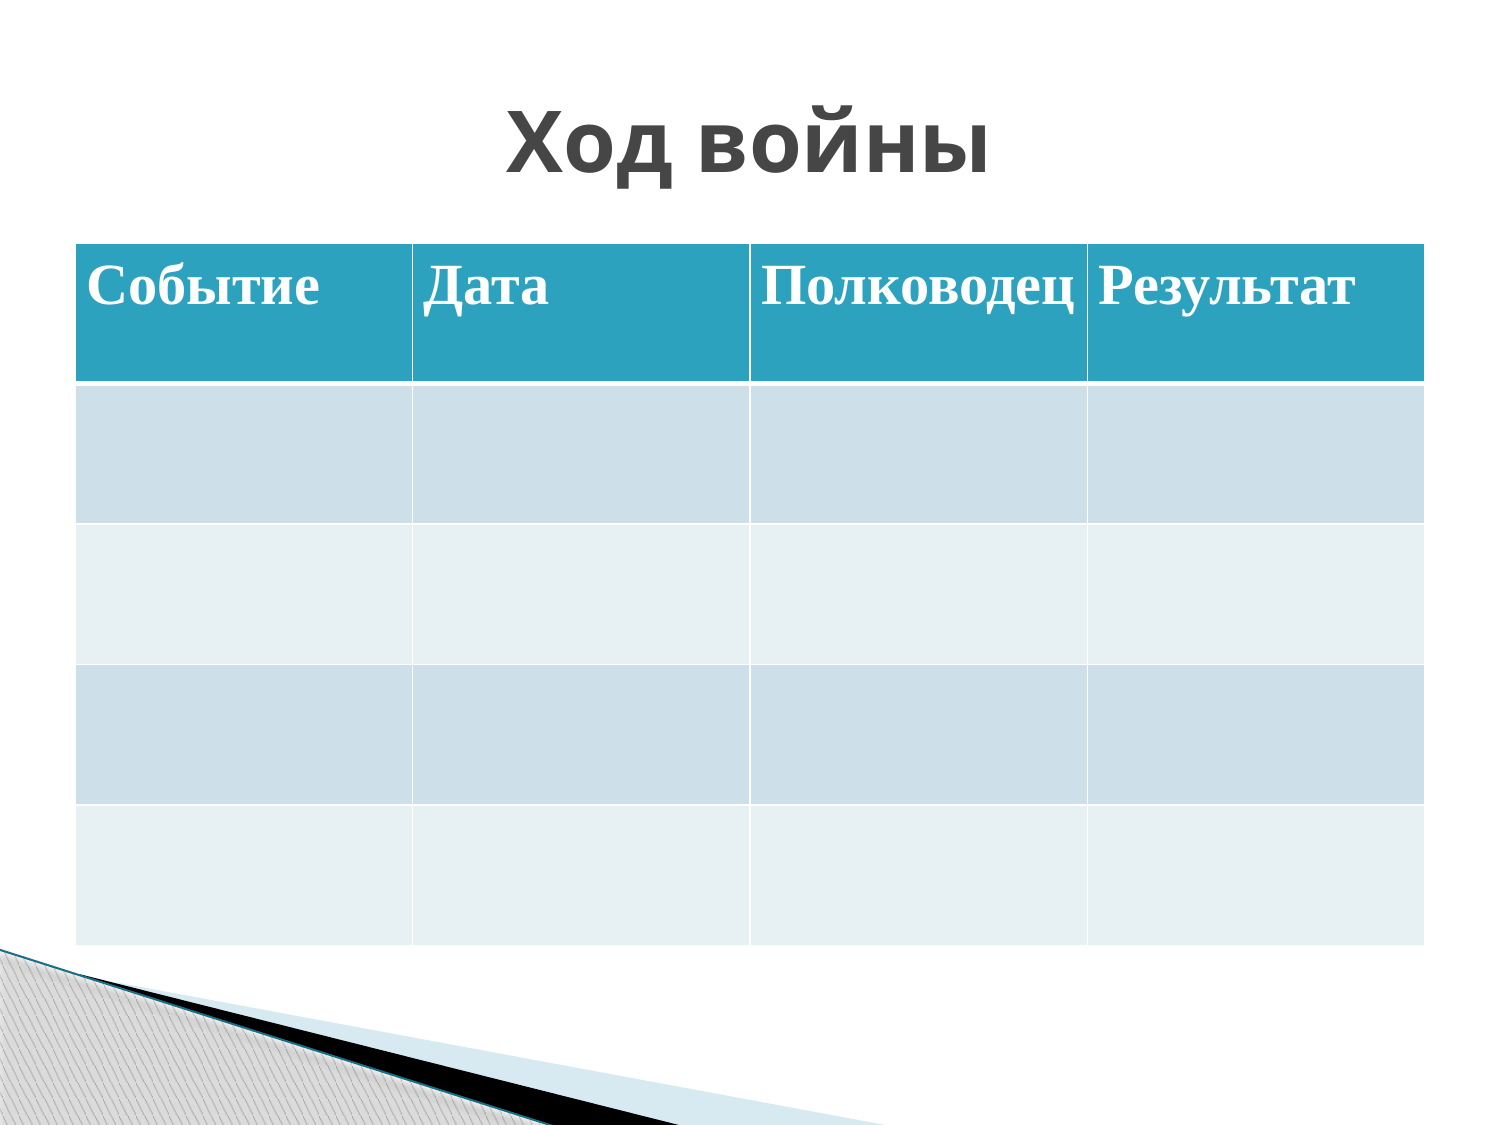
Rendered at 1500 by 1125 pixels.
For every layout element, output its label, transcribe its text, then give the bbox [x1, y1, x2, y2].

table_cell [751, 665, 1087, 804]
table_cell [413, 525, 749, 664]
table_cell [751, 386, 1087, 523]
table_cell [76, 806, 412, 945]
table_cell [413, 806, 749, 945]
table_cell [1088, 386, 1424, 523]
table_header Полководец [751, 244, 1087, 381]
title Ход войны [75, 45, 1425, 233]
table_cell [751, 806, 1087, 945]
table_cell [413, 386, 749, 523]
table_cell [76, 665, 412, 804]
table_header Результат [1088, 244, 1424, 381]
table_cell [1088, 525, 1424, 664]
table_cell [76, 525, 412, 664]
table_cell [1088, 665, 1424, 804]
table_cell [751, 525, 1087, 664]
table_cell [1088, 806, 1424, 945]
table_cell [76, 386, 412, 523]
table_cell [413, 665, 749, 804]
table_header Событие [76, 244, 412, 381]
table_header Дата [413, 244, 749, 381]
